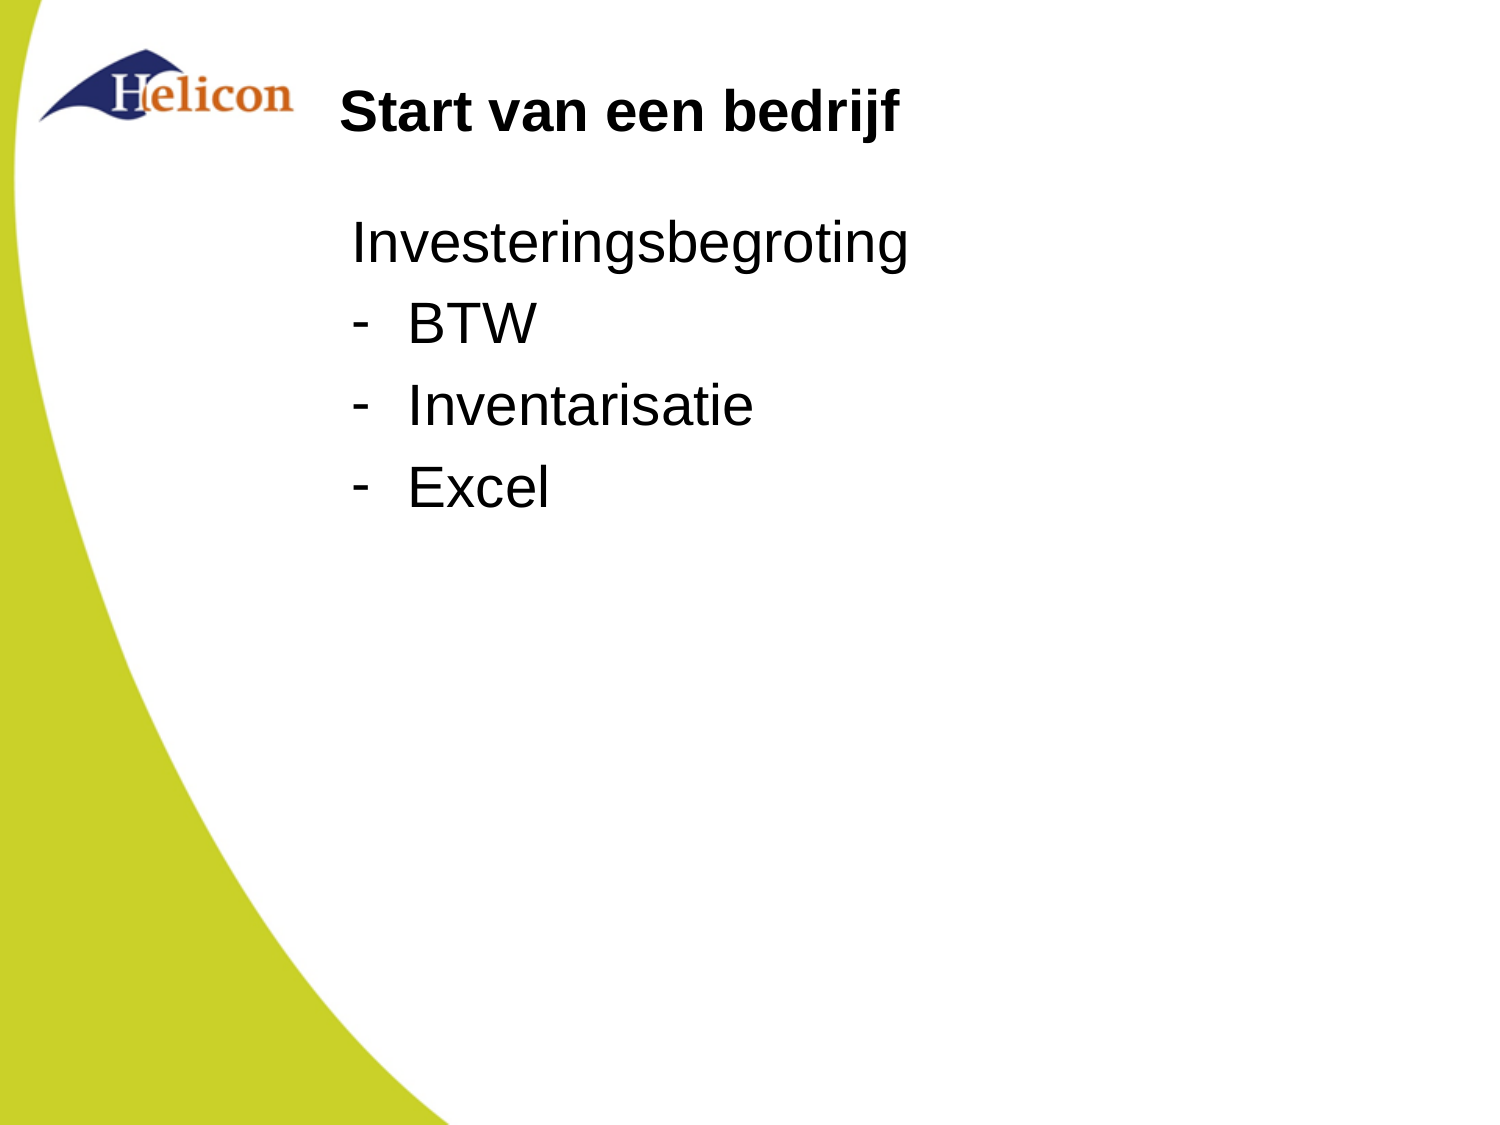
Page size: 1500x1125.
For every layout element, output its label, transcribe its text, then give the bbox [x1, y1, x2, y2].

picture [0, 0, 1500, 1125]
list Investeringsbegroting BTW Inventarisatie Excel [336, 196, 1425, 1005]
title Start van een bedrijf [324, 54, 1415, 161]
